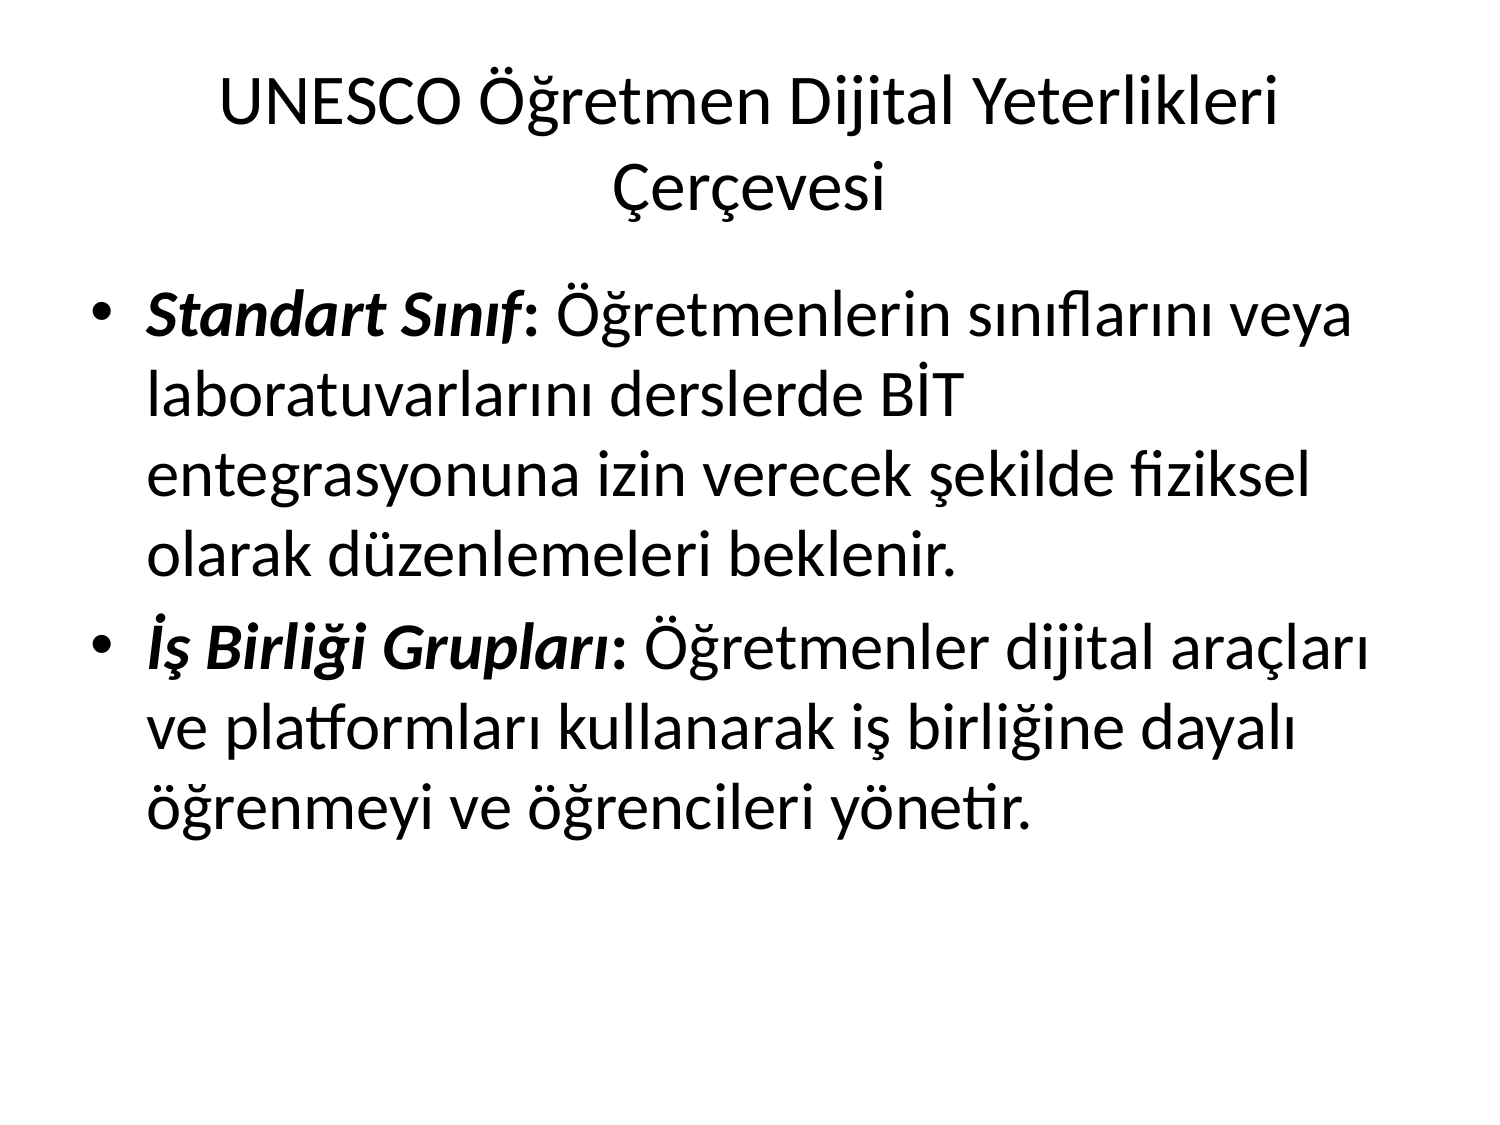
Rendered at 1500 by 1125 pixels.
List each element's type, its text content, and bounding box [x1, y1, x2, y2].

title UNESCO Öğretmen Dijital Yeterlikleri Çerçevesi [75, 45, 1425, 233]
list Standart Sınıf: Öğretmenlerin sınıflarını veya laboratuvarlarını derslerde BİT entegrasyonuna izin verecek şekilde fiziksel olarak düzenlemeleri beklenir. İş Birliği Grupları: Öğretmenler dijital araçları ve platformları kullanarak iş birliğine dayalı öğrenmeyi ve öğrencileri yönetir. [75, 262, 1425, 1005]
